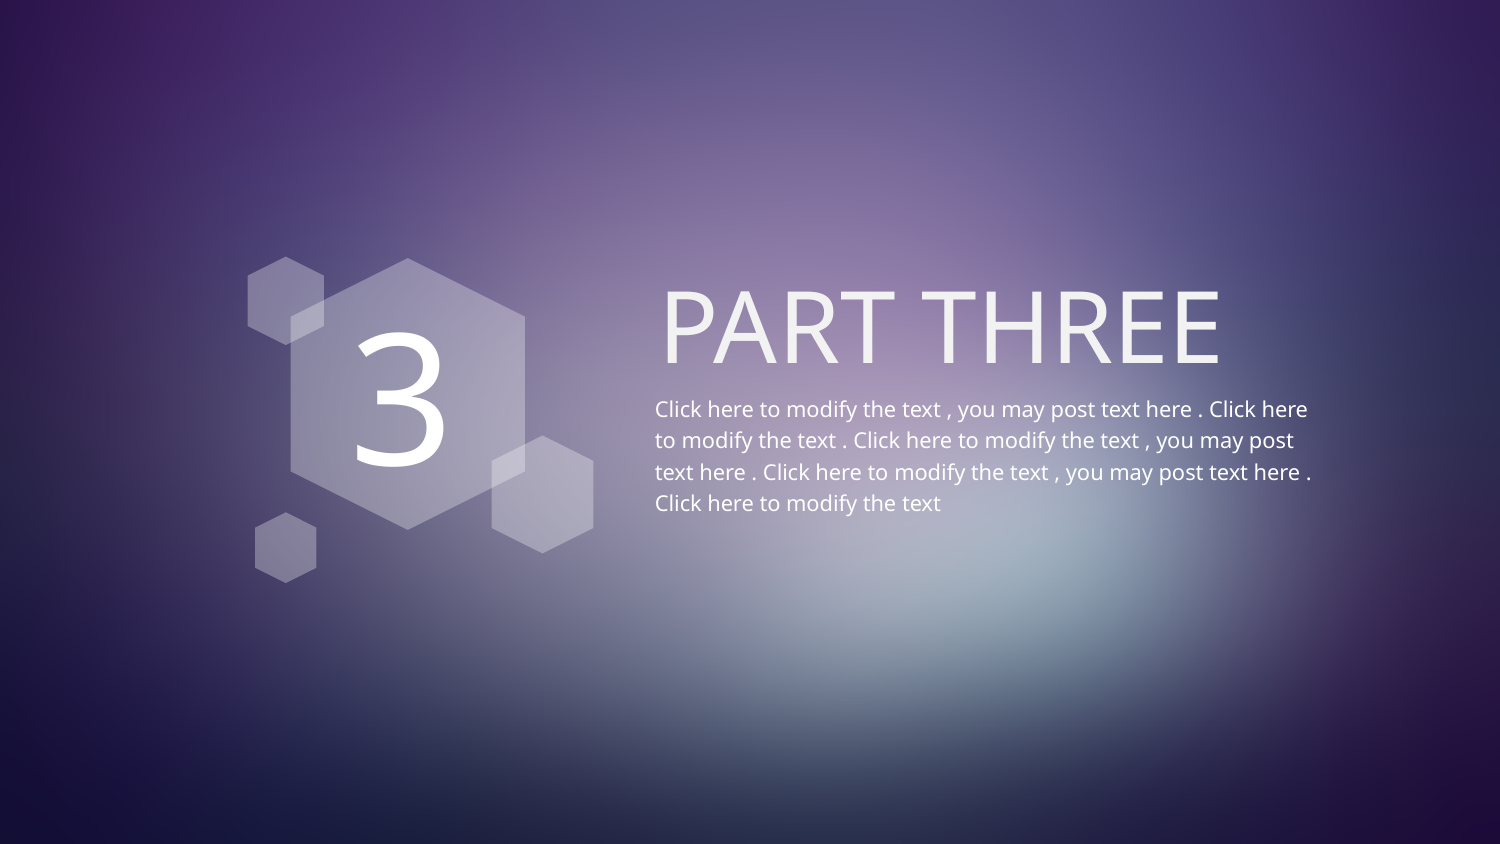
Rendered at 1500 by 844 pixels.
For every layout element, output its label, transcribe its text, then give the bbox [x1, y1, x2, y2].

text_box [509, 433, 596, 556]
text_box PART THREE [643, 256, 1247, 384]
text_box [290, 257, 526, 531]
text_box [245, 254, 291, 347]
text_box [253, 510, 319, 585]
text_box Click here to modify the text , you may post text here . Click here to modify the text . Click here to modify the text , you may post text here . Click here to modify the text , you may post text here . Click here to modify the text [643, 384, 1344, 522]
picture [0, 0, 1500, 844]
